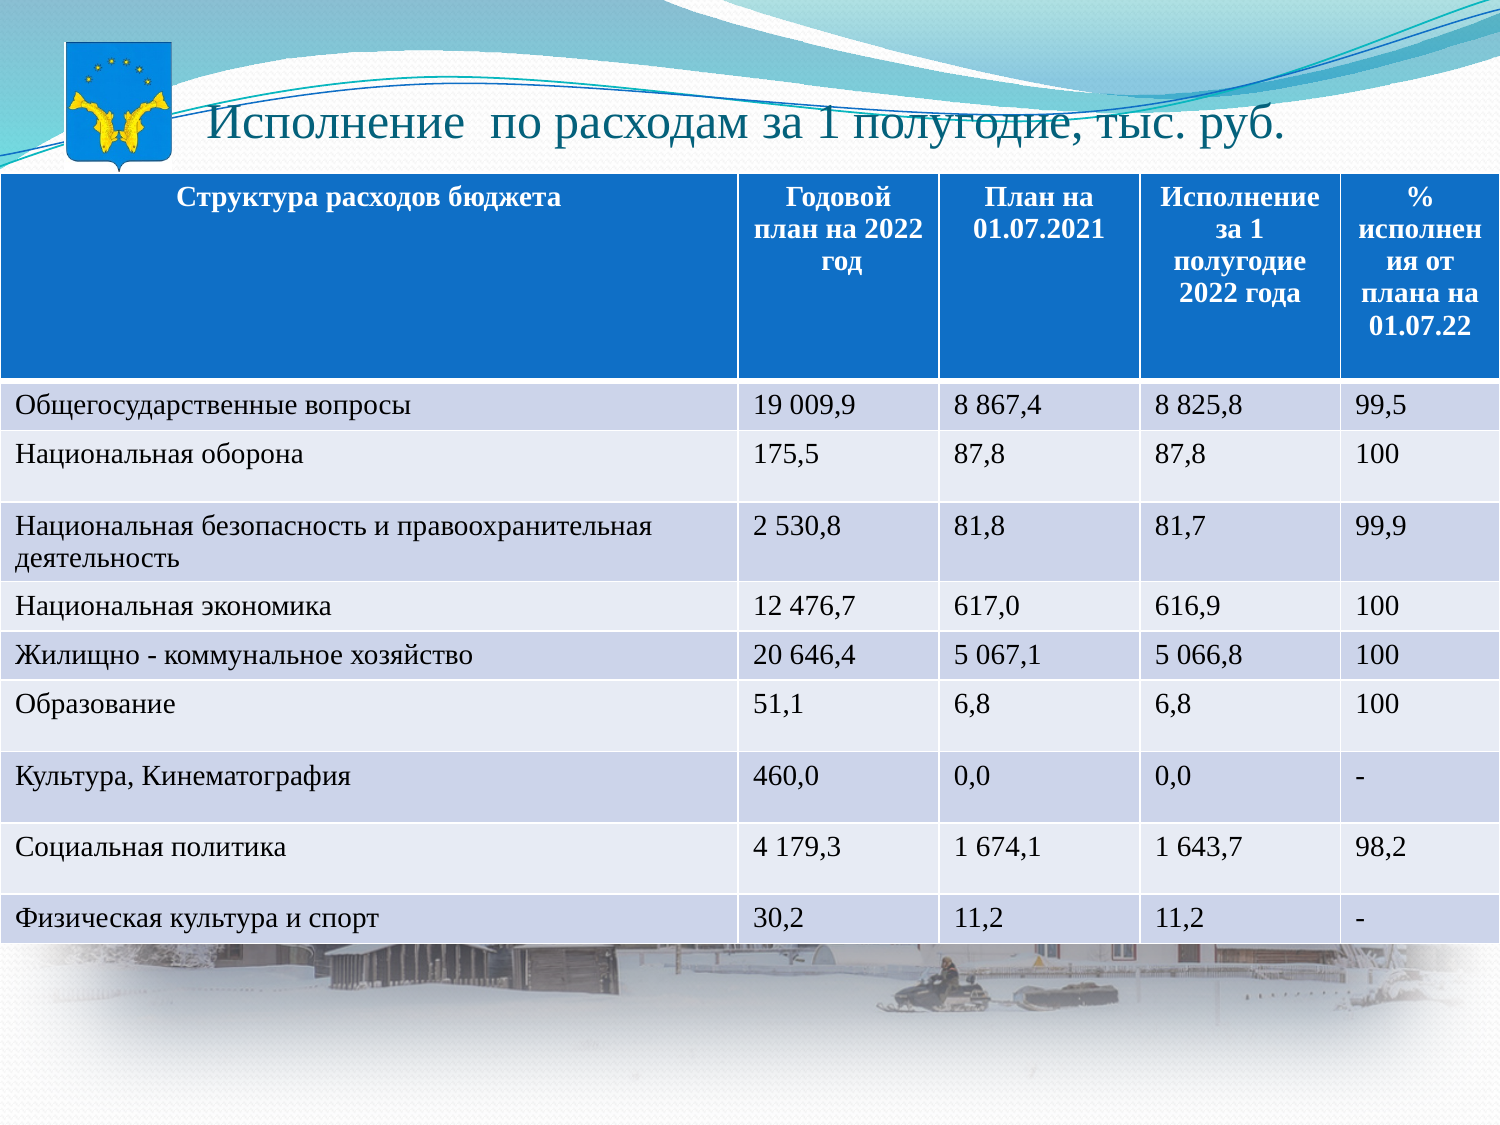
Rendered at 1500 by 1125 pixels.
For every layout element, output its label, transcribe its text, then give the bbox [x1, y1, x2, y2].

table_cell 2 530,8 [739, 503, 938, 581]
table_cell 87,8 [940, 431, 1139, 501]
table_cell 19 009,9 [739, 384, 938, 430]
table_header Структура расходов бюджета [1, 174, 737, 378]
table_header Годовой план на 2022 год [739, 174, 938, 378]
table_cell Национальная оборона [1, 431, 737, 501]
table_cell 5 067,1 [940, 632, 1139, 656]
table_header Исполнение за 1 полугодие 2022 года [1141, 174, 1340, 378]
table_cell 99,9 [1341, 503, 1499, 581]
table_cell 12 476,7 [739, 582, 938, 630]
table_cell Жилищно - коммунальное хозяйство [1, 632, 737, 656]
table_cell 616,9 [1141, 582, 1340, 630]
table_cell Национальная безопасность и правоохранительная деятельность [1, 503, 737, 581]
table_cell Общегосударственные вопросы [1, 384, 737, 430]
table_cell 5 066,8 [1141, 632, 1340, 656]
picture [0, 656, 1500, 1125]
table_header % исполнения от плана на 01.07.22 [1341, 174, 1499, 378]
table_cell 175,5 [739, 431, 938, 501]
table_cell 100 [1341, 431, 1499, 501]
table_cell 617,0 [940, 582, 1139, 630]
table_cell 99,5 [1341, 384, 1499, 430]
table_cell Национальная экономика [1, 582, 737, 630]
table_cell 81,7 [1141, 503, 1340, 581]
table_cell 8 825,8 [1141, 384, 1340, 430]
table_cell 8 867,4 [940, 384, 1139, 430]
table_cell 3 388,2 [58, 174, 177, 185]
table_header План на 01.07.2021 [940, 174, 1139, 378]
table_cell 20 646,4 [739, 632, 938, 656]
table_cell 87,8 [1141, 431, 1340, 501]
table_cell 100 [1341, 632, 1499, 656]
table_cell 81,8 [940, 503, 1139, 581]
table_cell 100 [1341, 582, 1499, 630]
picture [64, 42, 172, 173]
title Исполнение по расходам за 1 полугодие, тыс. руб. [206, 78, 1329, 149]
